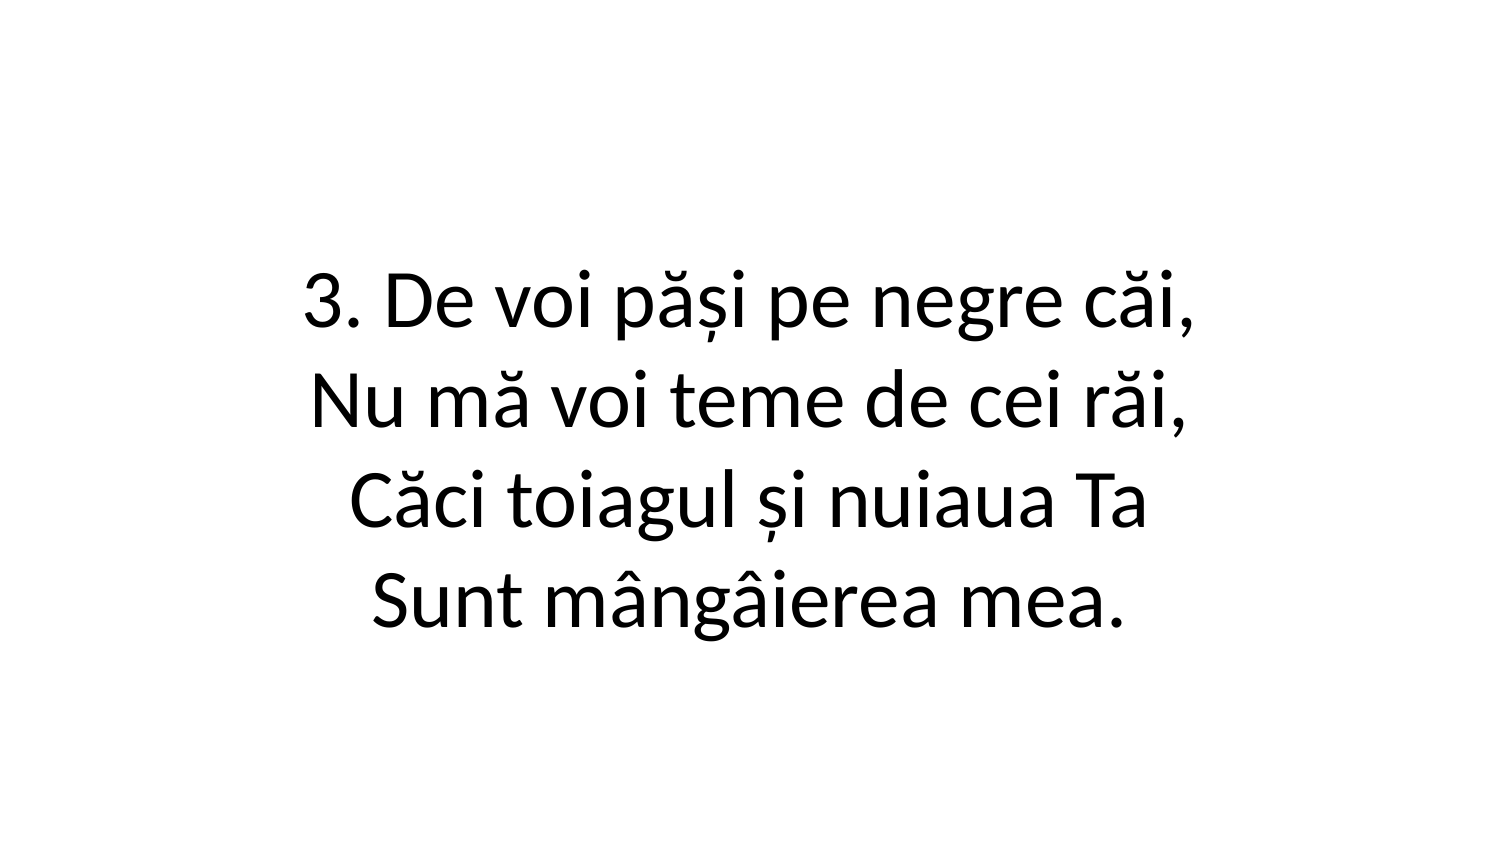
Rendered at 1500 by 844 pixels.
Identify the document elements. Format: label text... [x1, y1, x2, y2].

text_box 3. De voi păși pe negre căi, Nu mă voi teme de cei răi, Căci toiagul și nuiaua Ta Sunt mângâierea mea. [286, 192, 1214, 652]
